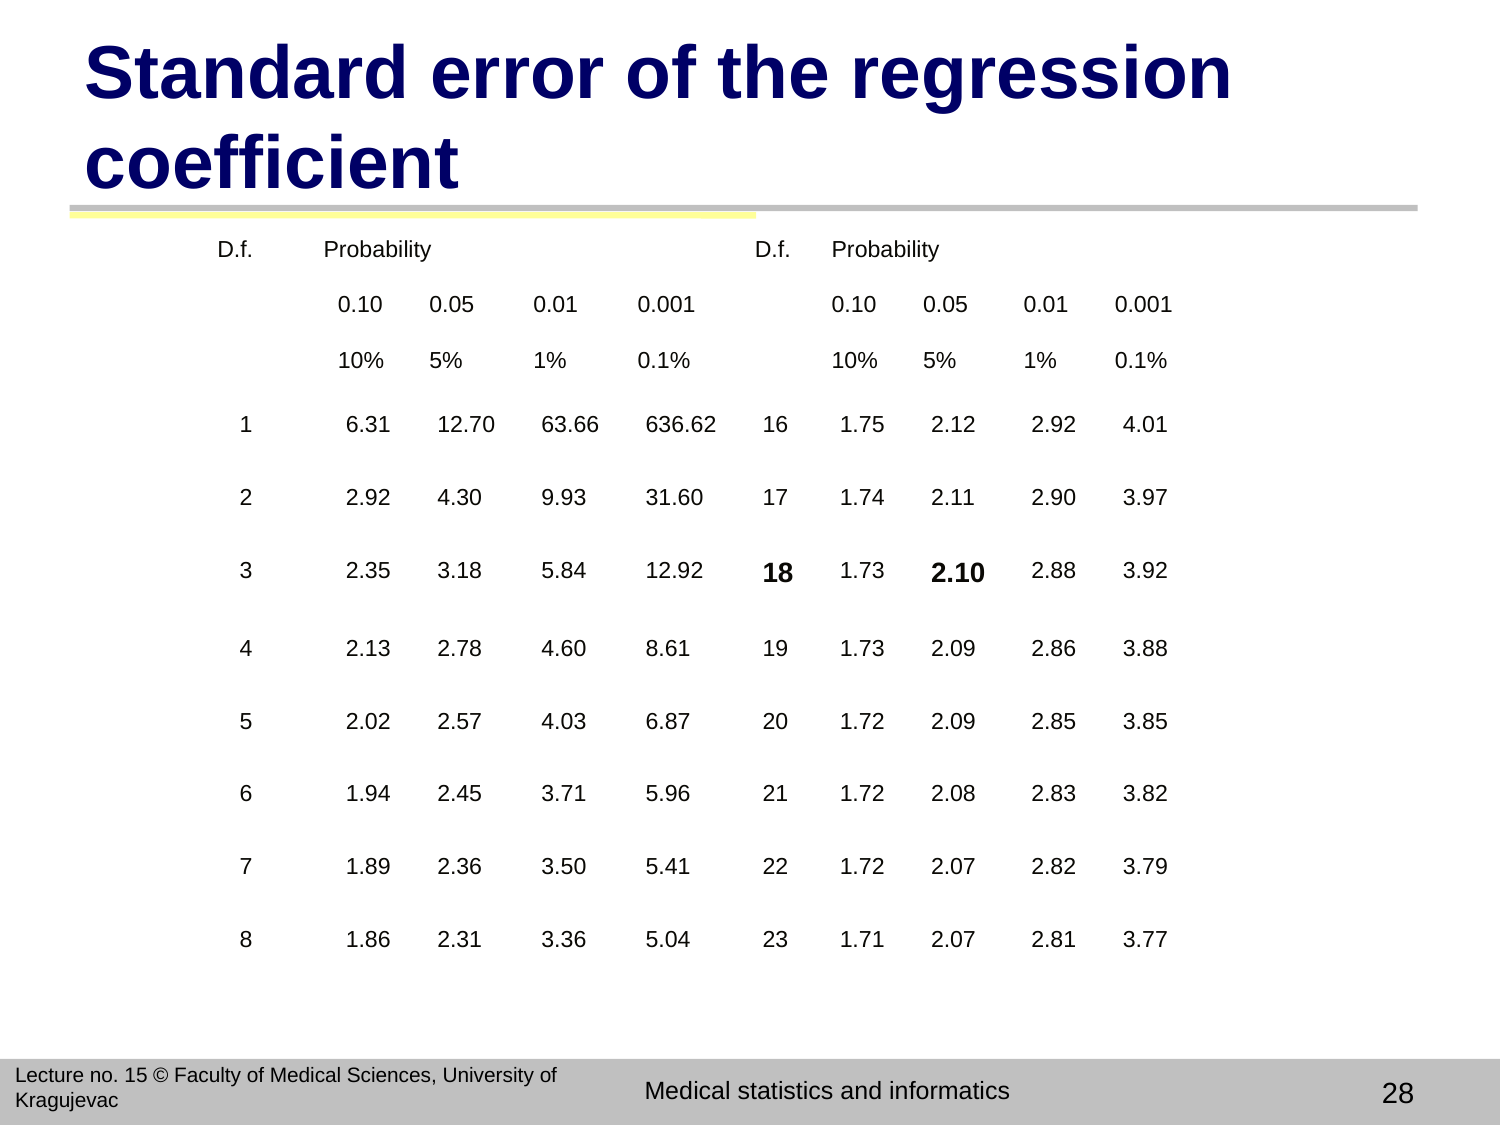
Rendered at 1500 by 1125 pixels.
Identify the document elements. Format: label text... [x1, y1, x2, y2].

title Standard error of the regression coefficient [69, 19, 1426, 208]
slide_number 28 [1164, 1066, 1430, 1125]
footer Medical statistics and informatics [512, 1066, 1144, 1125]
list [192, 220, 1294, 1043]
slide_number Lecture no. 15 © Faculty of Medical Sciences, University of Kragujevac [0, 1053, 616, 1108]
